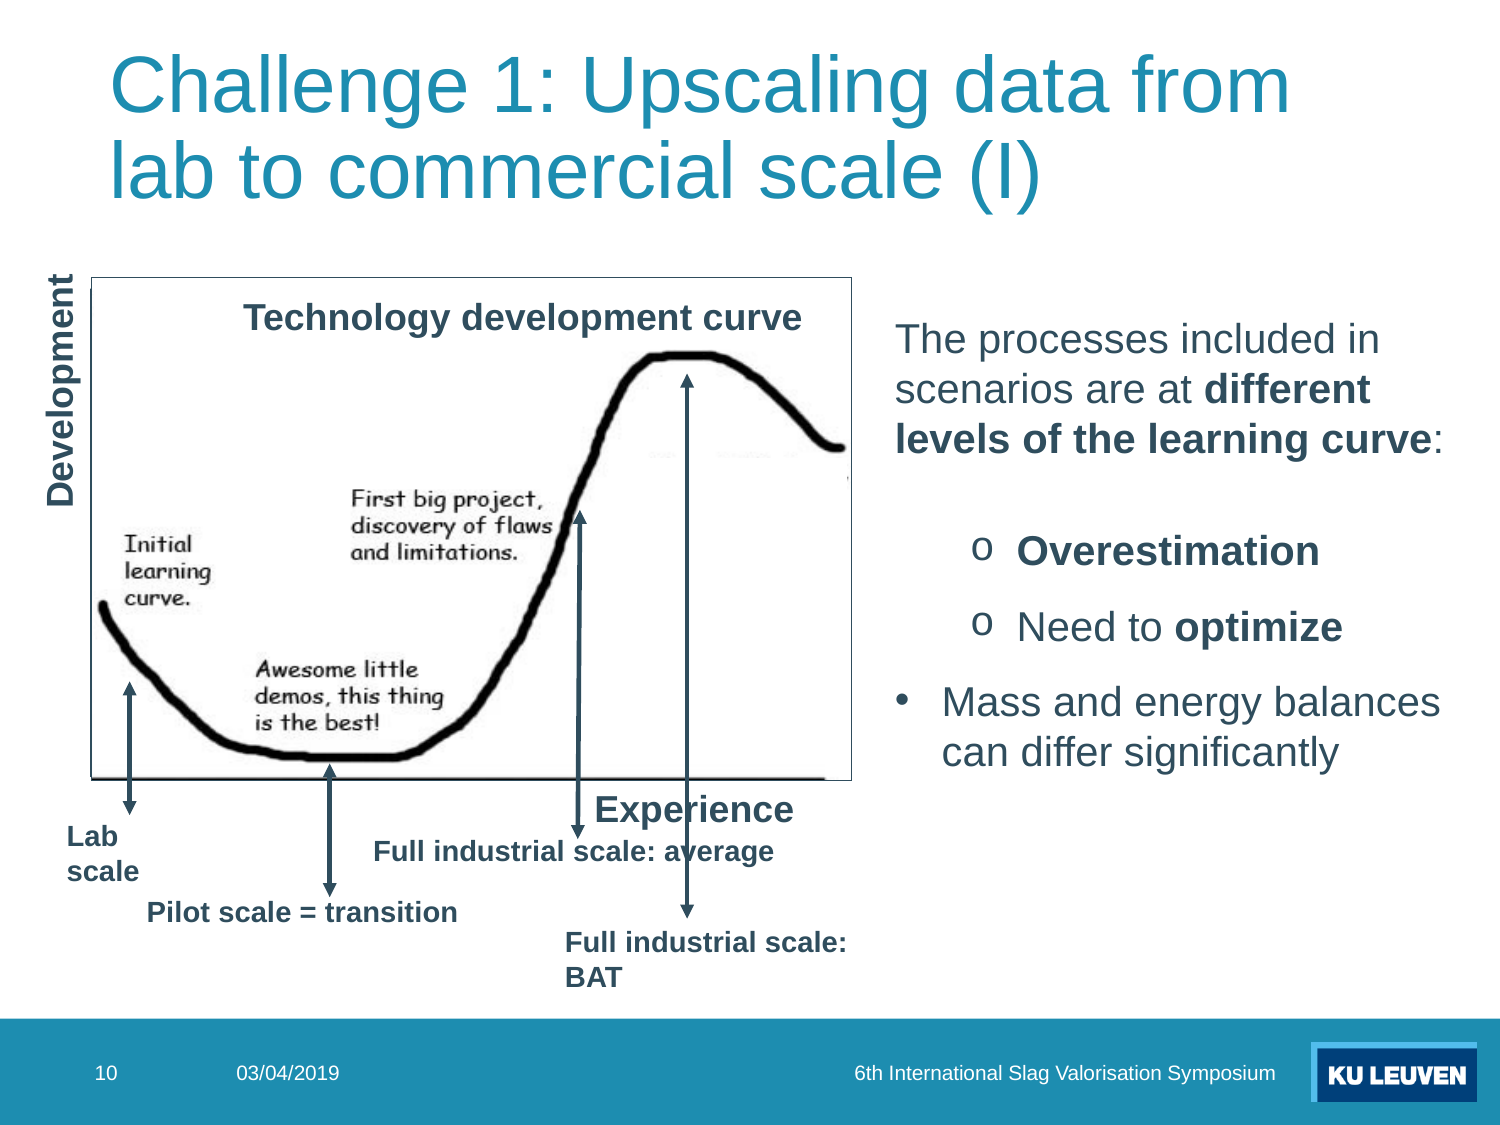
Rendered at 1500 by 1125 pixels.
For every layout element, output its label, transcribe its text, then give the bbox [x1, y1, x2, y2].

picture [1312, 1042, 1477, 1102]
text_box The processes included in scenarios are at different levels of the learning curve: Overestimation Need to optimize Mass and energy balances can differ significantly [928, 304, 1481, 782]
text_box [27, 247, 928, 967]
slide_number 10 [94, 1018, 201, 1125]
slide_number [236, 1018, 355, 1125]
title Challenge 1: Upscaling data from lab to commercial scale (I) [94, 35, 1406, 225]
footer 6th International Slag Valorisation Symposium [705, 1018, 1312, 1125]
